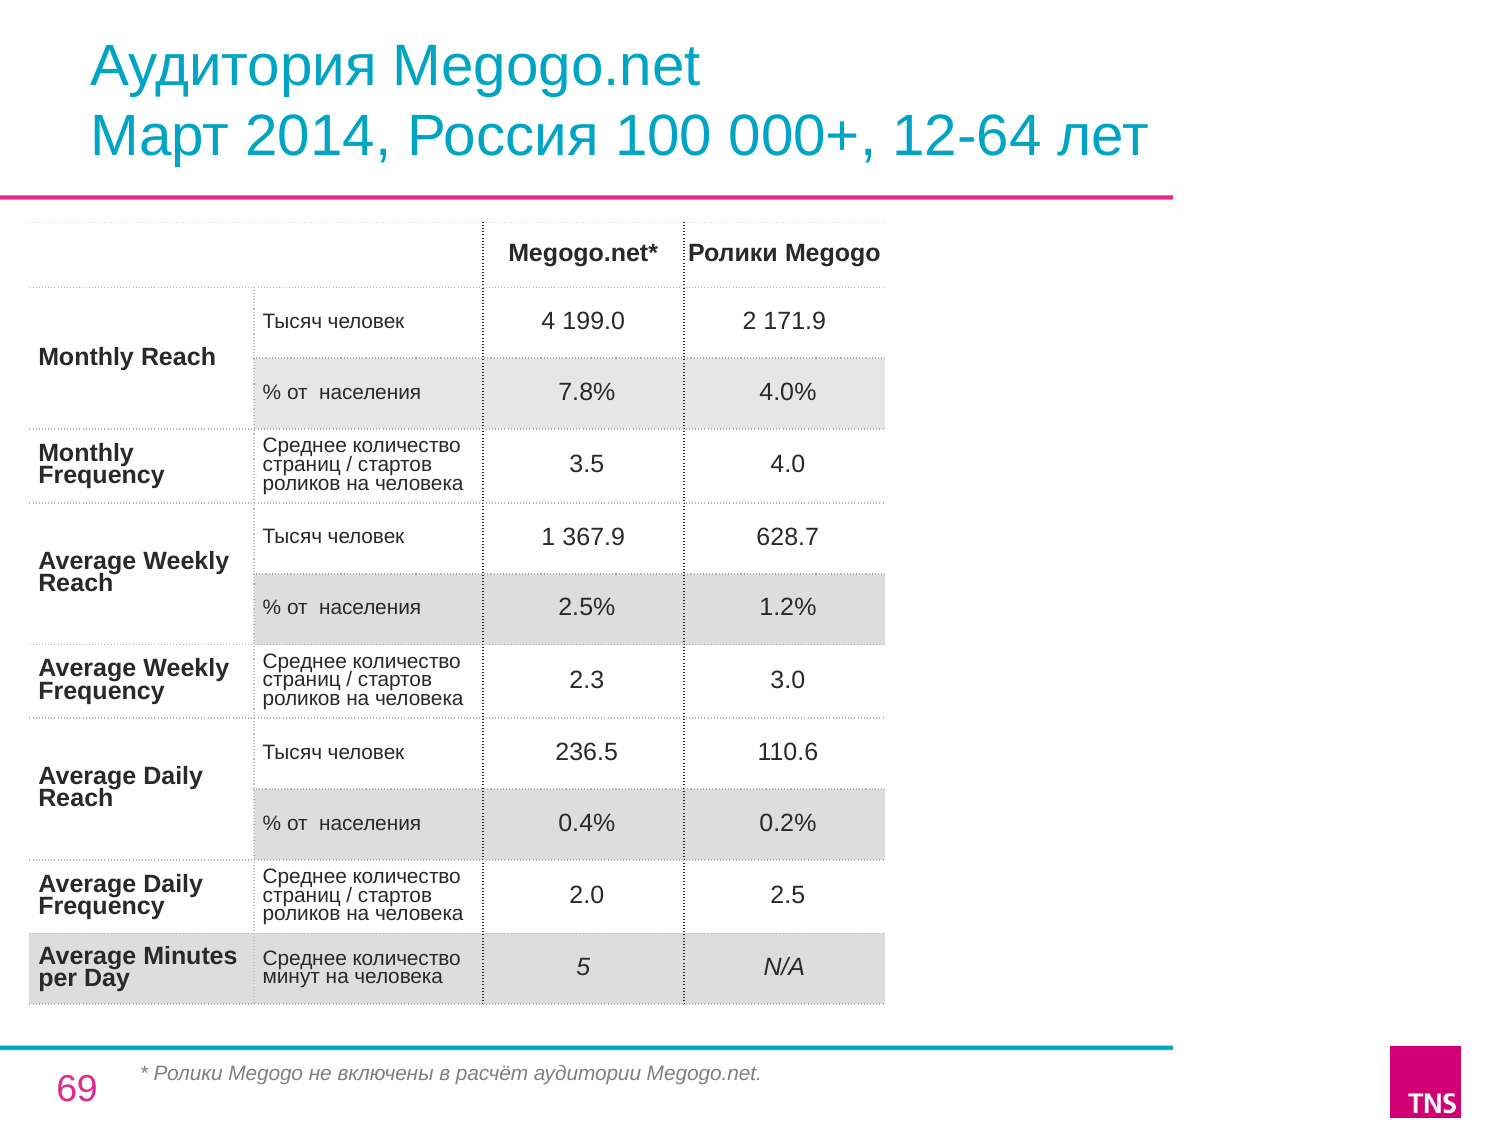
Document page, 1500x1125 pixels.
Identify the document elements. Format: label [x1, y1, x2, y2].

slide_number [40, 1055, 392, 1125]
picture [0, 0, 1500, 1125]
table_cell [29, 287, 885, 1004]
text_box [124, 1052, 1463, 1092]
table_header [29, 223, 885, 287]
title [74, 8, 1476, 187]
